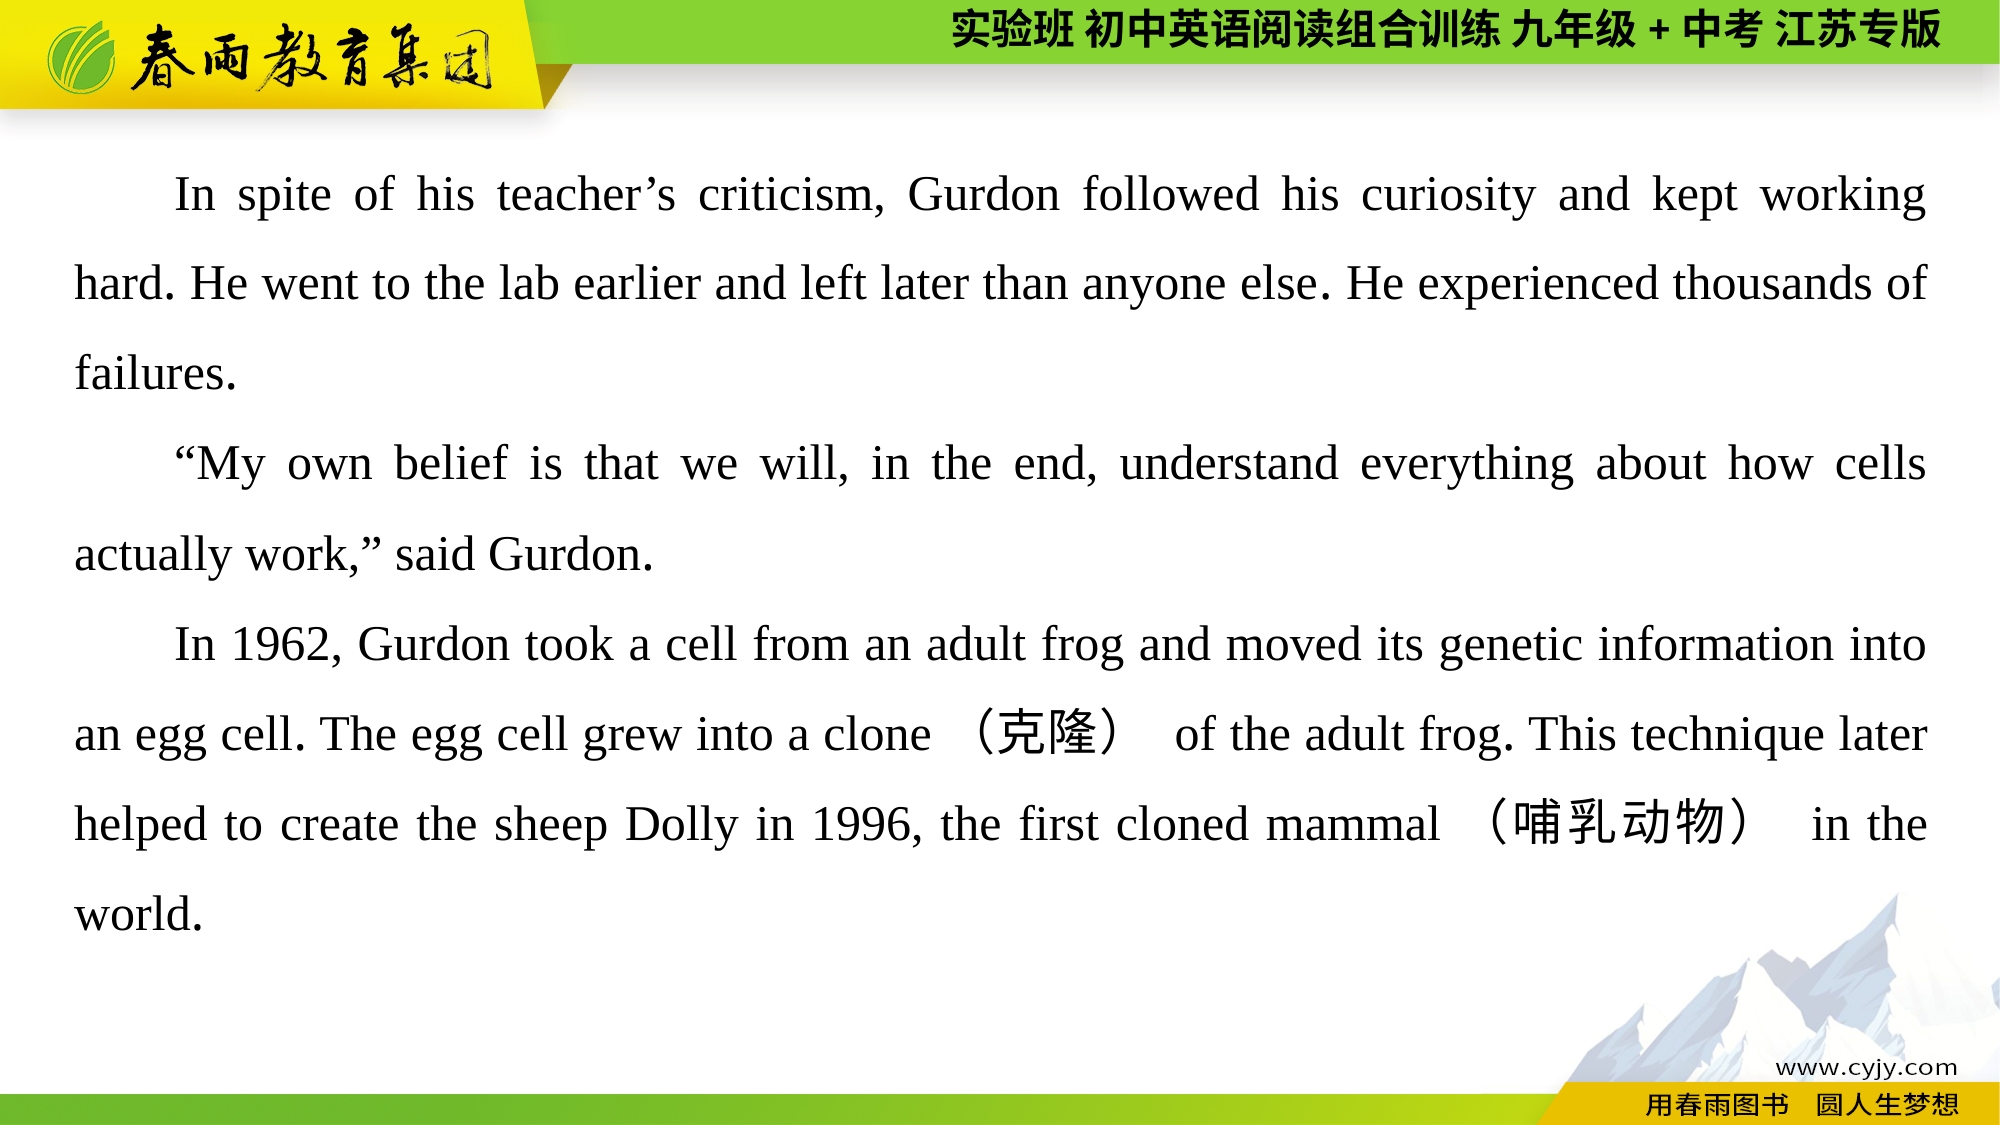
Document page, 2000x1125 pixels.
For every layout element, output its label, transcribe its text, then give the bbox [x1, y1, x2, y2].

picture [0, 0, 2000, 1125]
list In spite of his teacher’s criticism, Gurdon followed his curiosity and kept working hard. He went to the lab earlier and left later than anyone else. He experienced thousands of failures. “My own belief is that we will, in the end, understand everything about how cells actually work,” said Gurdon. In 1962, Gurdon took a cell from an adult frog and moved its genetic information into an egg cell. The egg cell grew into a clone（克隆） of the adult frog. This technique later helped to create the sheep Dolly in 1996, the first cloned mammal（哺乳动物） in the world. [59, 122, 1944, 944]
